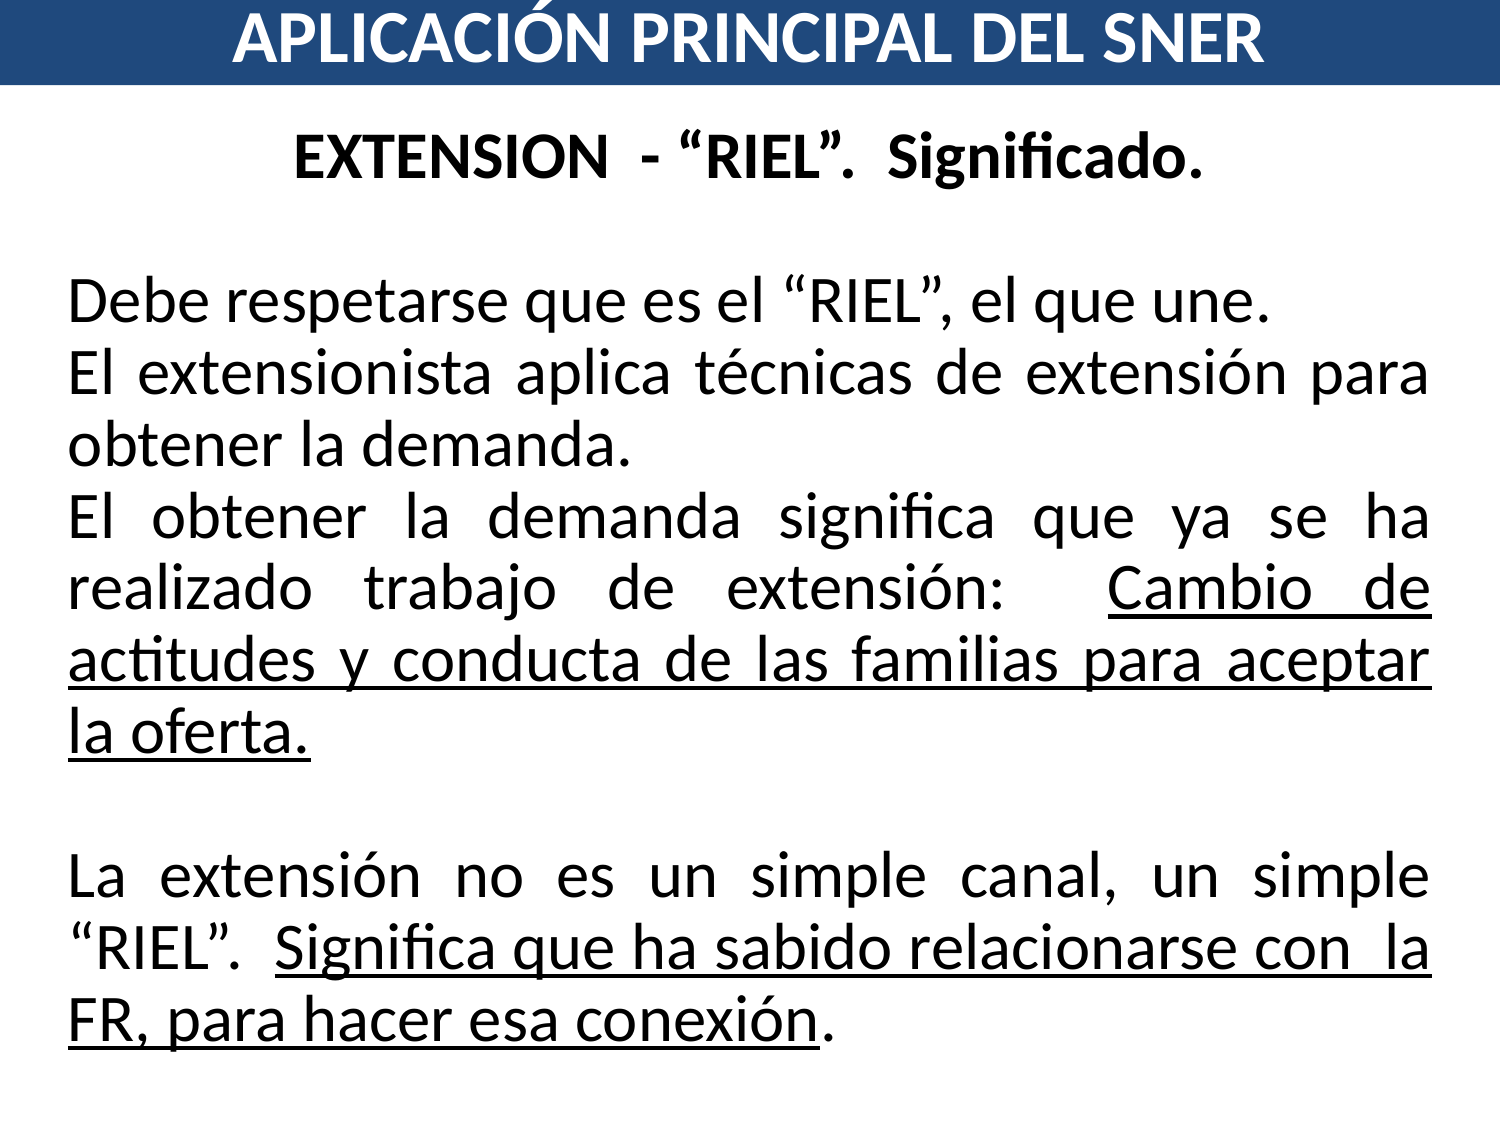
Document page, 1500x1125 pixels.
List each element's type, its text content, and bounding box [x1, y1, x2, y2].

text_box APLICACIÓN PRINCIPAL DEL SNER [0, 0, 1500, 86]
text_box EXTENSION - “RIEL”. Significado. Debe respetarse que es el “RIEL”, el que une. El extensionista aplica técnicas de extensión para obtener la demanda. El obtener la demanda significa que ya se ha realizado trabajo de extensión: Cambio de actitudes y conducta de las familias para aceptar la oferta. La extensión no es un simple canal, un simple “RIEL”. Significa que ha sabido relacionarse con la FR, para hacer esa conexión. [53, 113, 1447, 1125]
